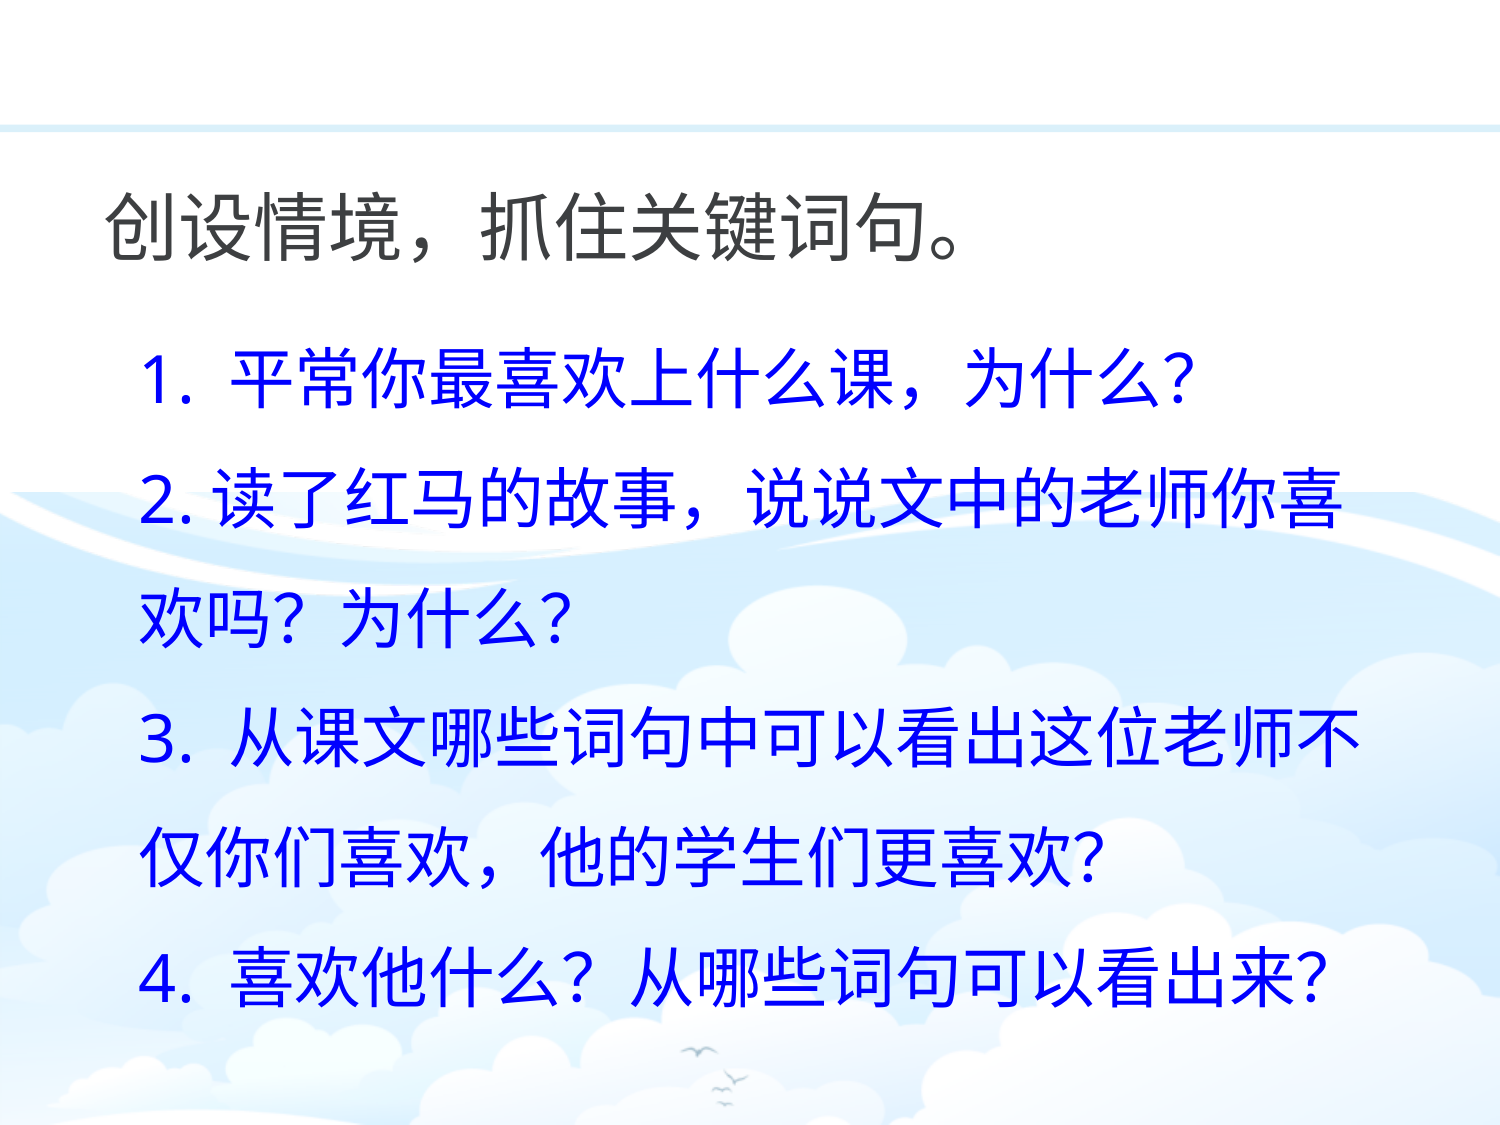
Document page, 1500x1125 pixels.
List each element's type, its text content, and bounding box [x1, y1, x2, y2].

text_box 创设情境，抓住关键词句。 [88, 172, 1294, 278]
text_box 1. 平常你最喜欢上什么课，为什么？ 2.读了红马的故事，说说文中的老师你喜欢吗？为什么？ 3. 从课文哪些词句中可以看出这位老师不仅你们喜欢，他的学生们更喜欢？ 4. 喜欢他什么？从哪些词句可以看出来？ [123, 289, 1412, 1024]
